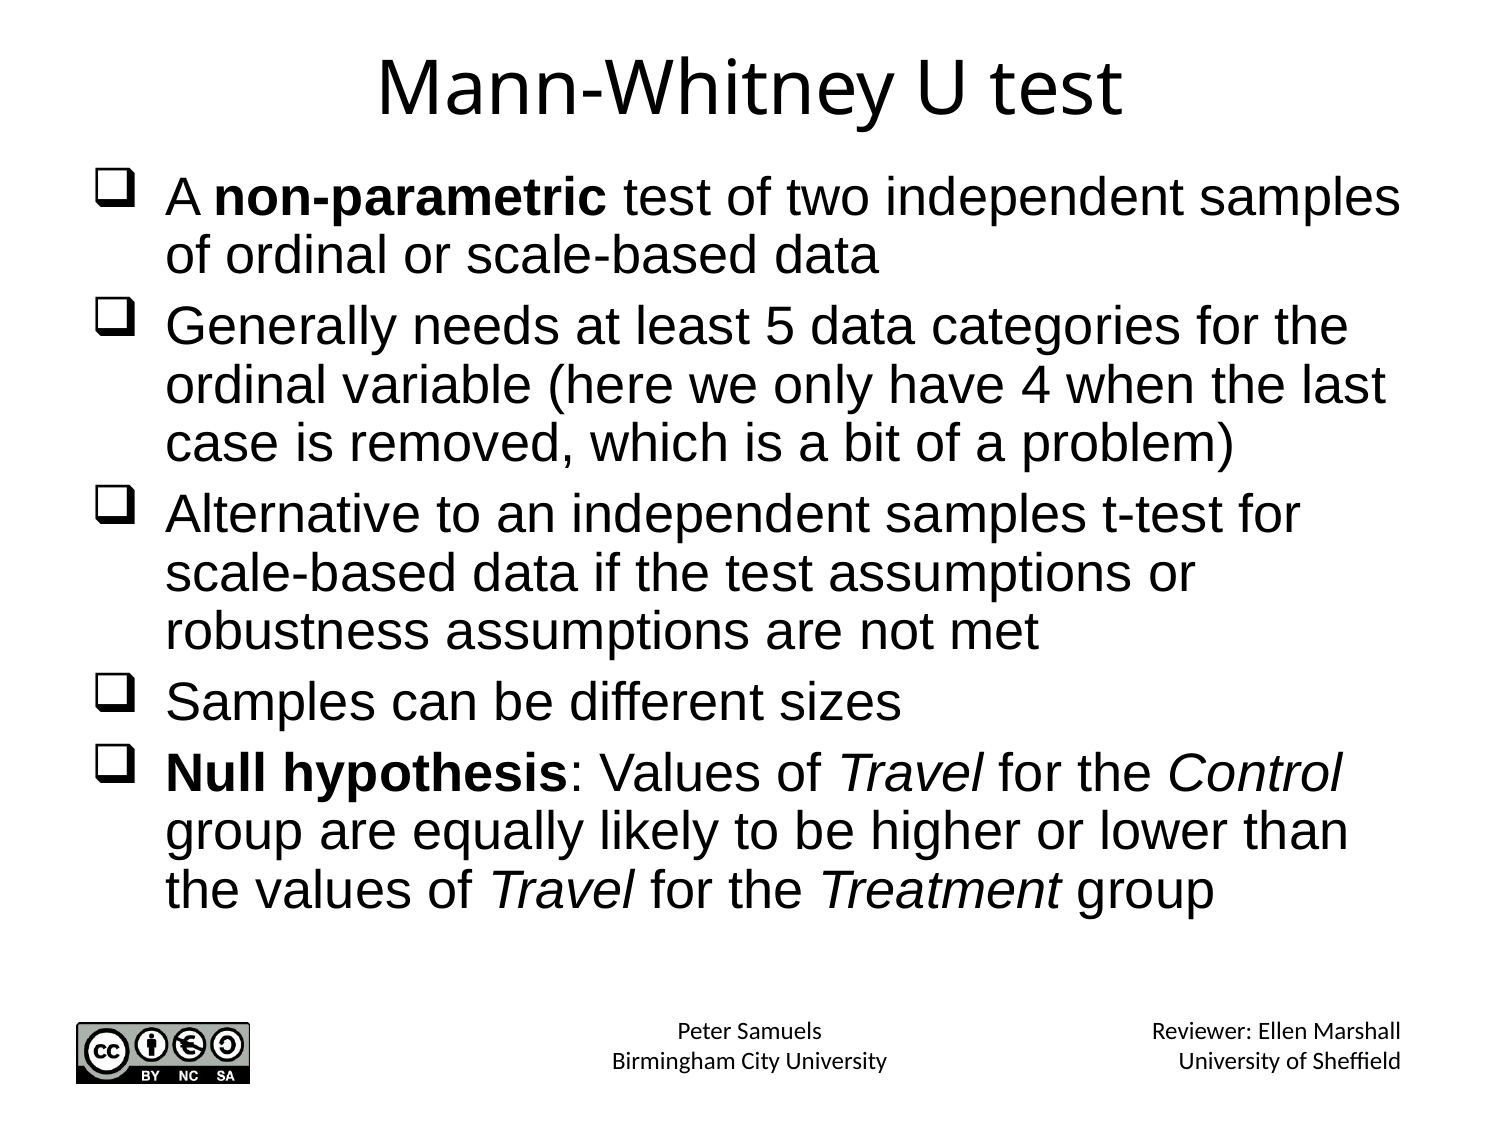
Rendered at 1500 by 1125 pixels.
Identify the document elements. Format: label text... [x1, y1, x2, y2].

title Mann-Whitney U test [75, 30, 1425, 138]
text_box Reviewer: Ellen Marshall University of Sheffield [1038, 1007, 1417, 1083]
text_box Peter Samuels Birmingham City University [549, 1007, 951, 1083]
list A non-parametric test of two independent samples of ordinal or scale-based data Generally needs at least 5 data categories for the ordinal variable (here we only have 4 when the last case is removed, which is a bit of a problem) Alternative to an independent samples t-test for scale-based data if the test assumptions or robustness assumptions are not met Samples can be different sizes Null hypothesis: Values of Travel for the Control group are equally likely to be higher or lower than the values of Travel for the Treatment group [76, 160, 1436, 965]
picture [76, 1022, 251, 1084]
